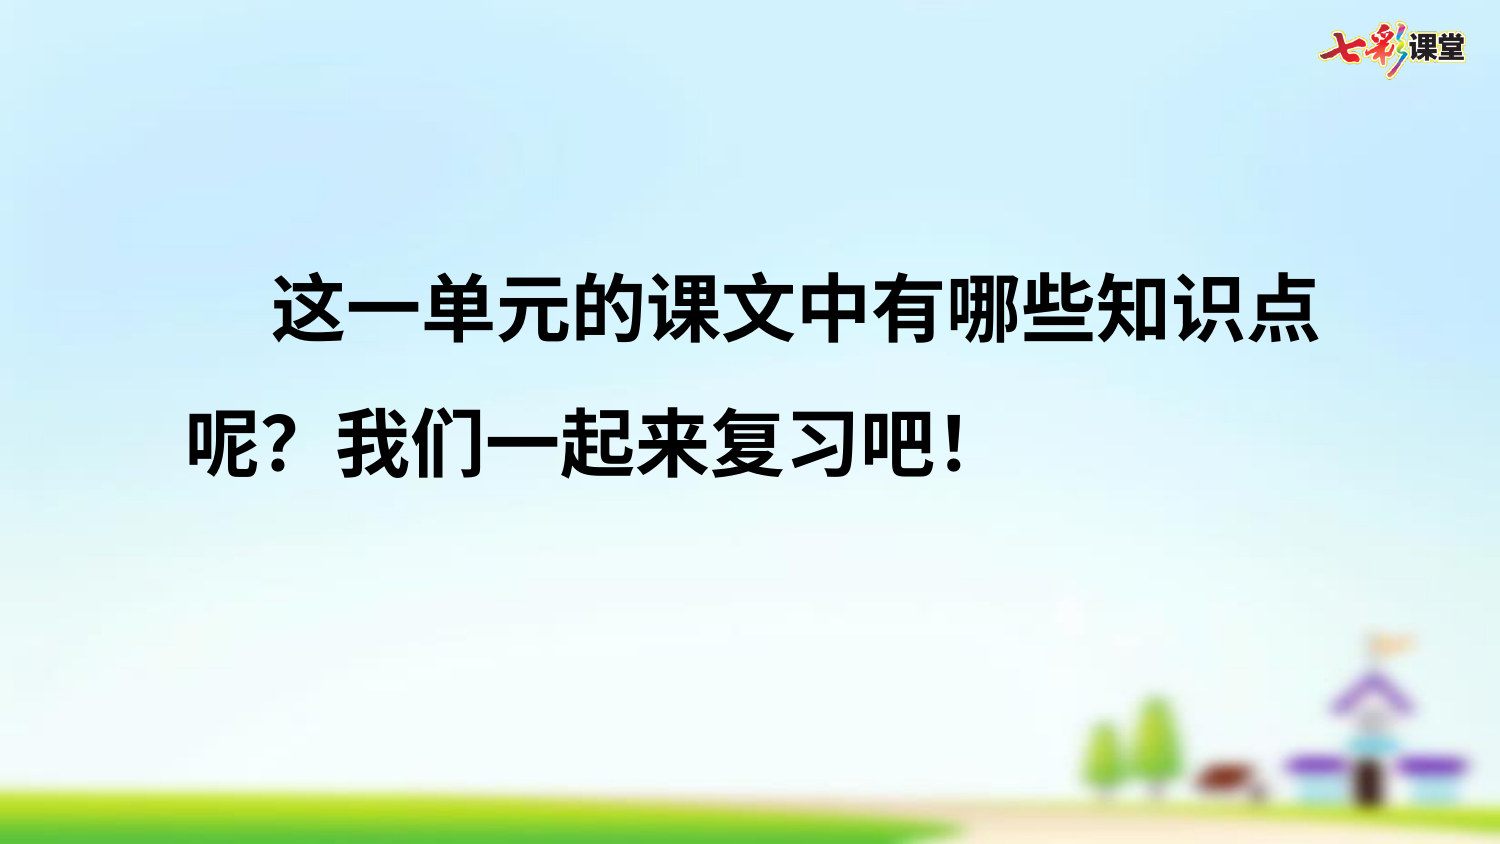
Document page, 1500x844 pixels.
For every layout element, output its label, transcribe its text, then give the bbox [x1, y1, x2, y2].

text_box 这一单元的课文中有哪些知识点呢？我们一起来复习吧！ [171, 209, 1400, 494]
picture [0, 0, 1500, 844]
